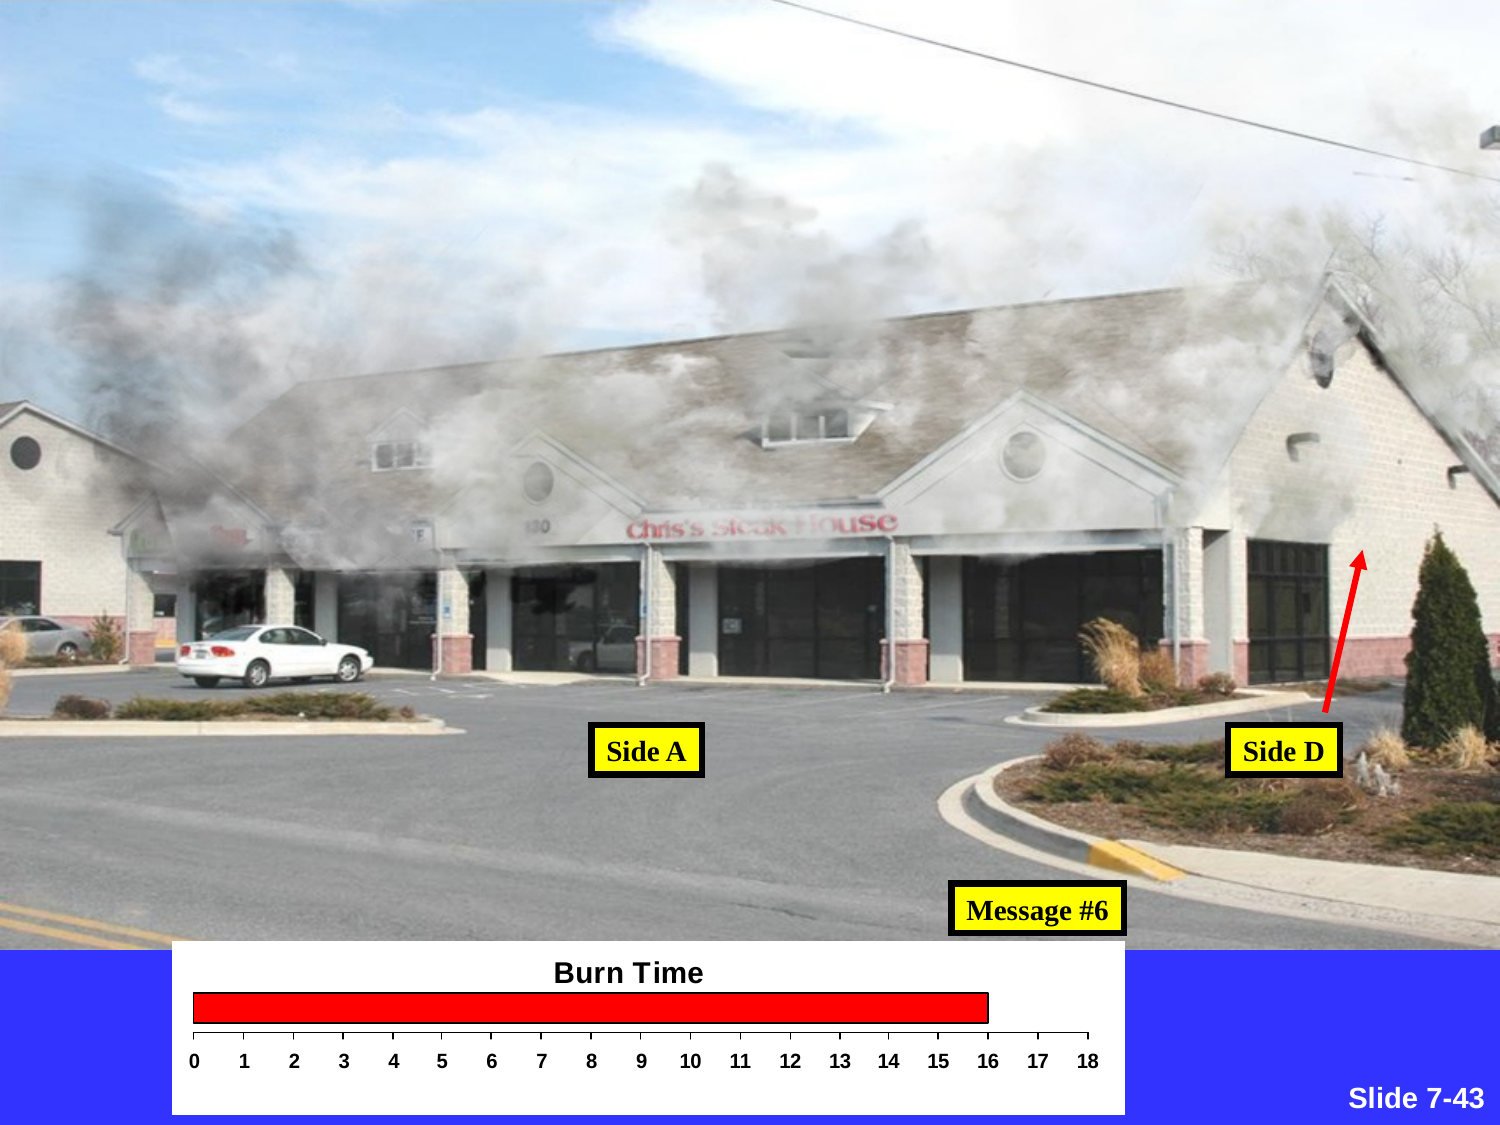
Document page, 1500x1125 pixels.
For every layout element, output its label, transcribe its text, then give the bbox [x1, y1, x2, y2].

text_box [171, 940, 1126, 1115]
slide_number Slide 7-328 [1149, 1071, 1500, 1125]
picture [0, 0, 1500, 951]
